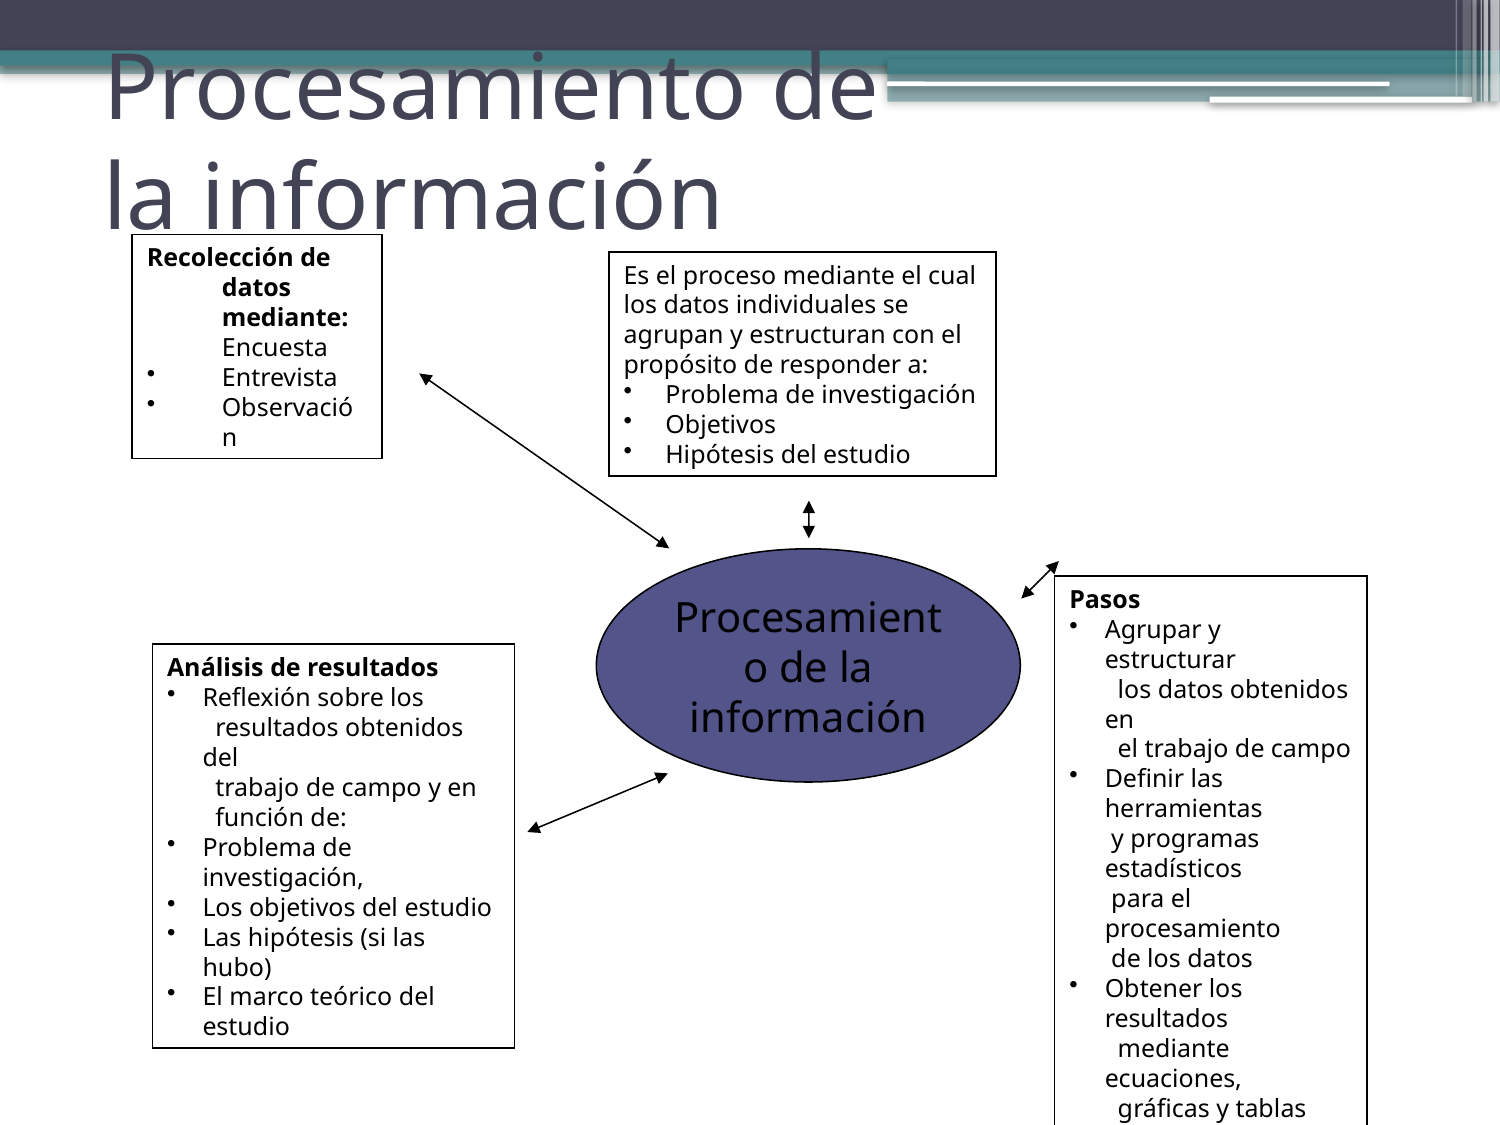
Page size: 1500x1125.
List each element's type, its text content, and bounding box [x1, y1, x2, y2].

text_box [1021, 561, 1059, 599]
text_box Recolección de datos mediante: Encuesta Entrevista Observación [132, 256, 382, 459]
text_box [527, 772, 668, 833]
text_box [802, 500, 816, 539]
text_box [419, 373, 670, 549]
text_box Análisis de resultados Reflexión sobre los resultados obtenidos del trabajo de campo y en función de: Problema de investigación, Los objetivos del estudio Las hipótesis (si las hubo) El marco teórico del estudio [152, 644, 515, 1049]
text_box Procesamiento de la información [88, 54, 1364, 256]
text_box Procesamiento de la información [596, 548, 1021, 783]
text_box Pasos Agrupar y estructurar los datos obtenidos en el trabajo de campo Definir las herramientas y programas estadísticos para el procesamiento de los datos Obtener los resultados mediante ecuaciones, gráficas y tablas [1054, 575, 1368, 1125]
text_box Es el proceso mediante el cual los datos individuales se agrupan y estructuran con el propósito de responder a: Problema de investigación Objetivos Hipótesis del estudio [608, 256, 997, 476]
